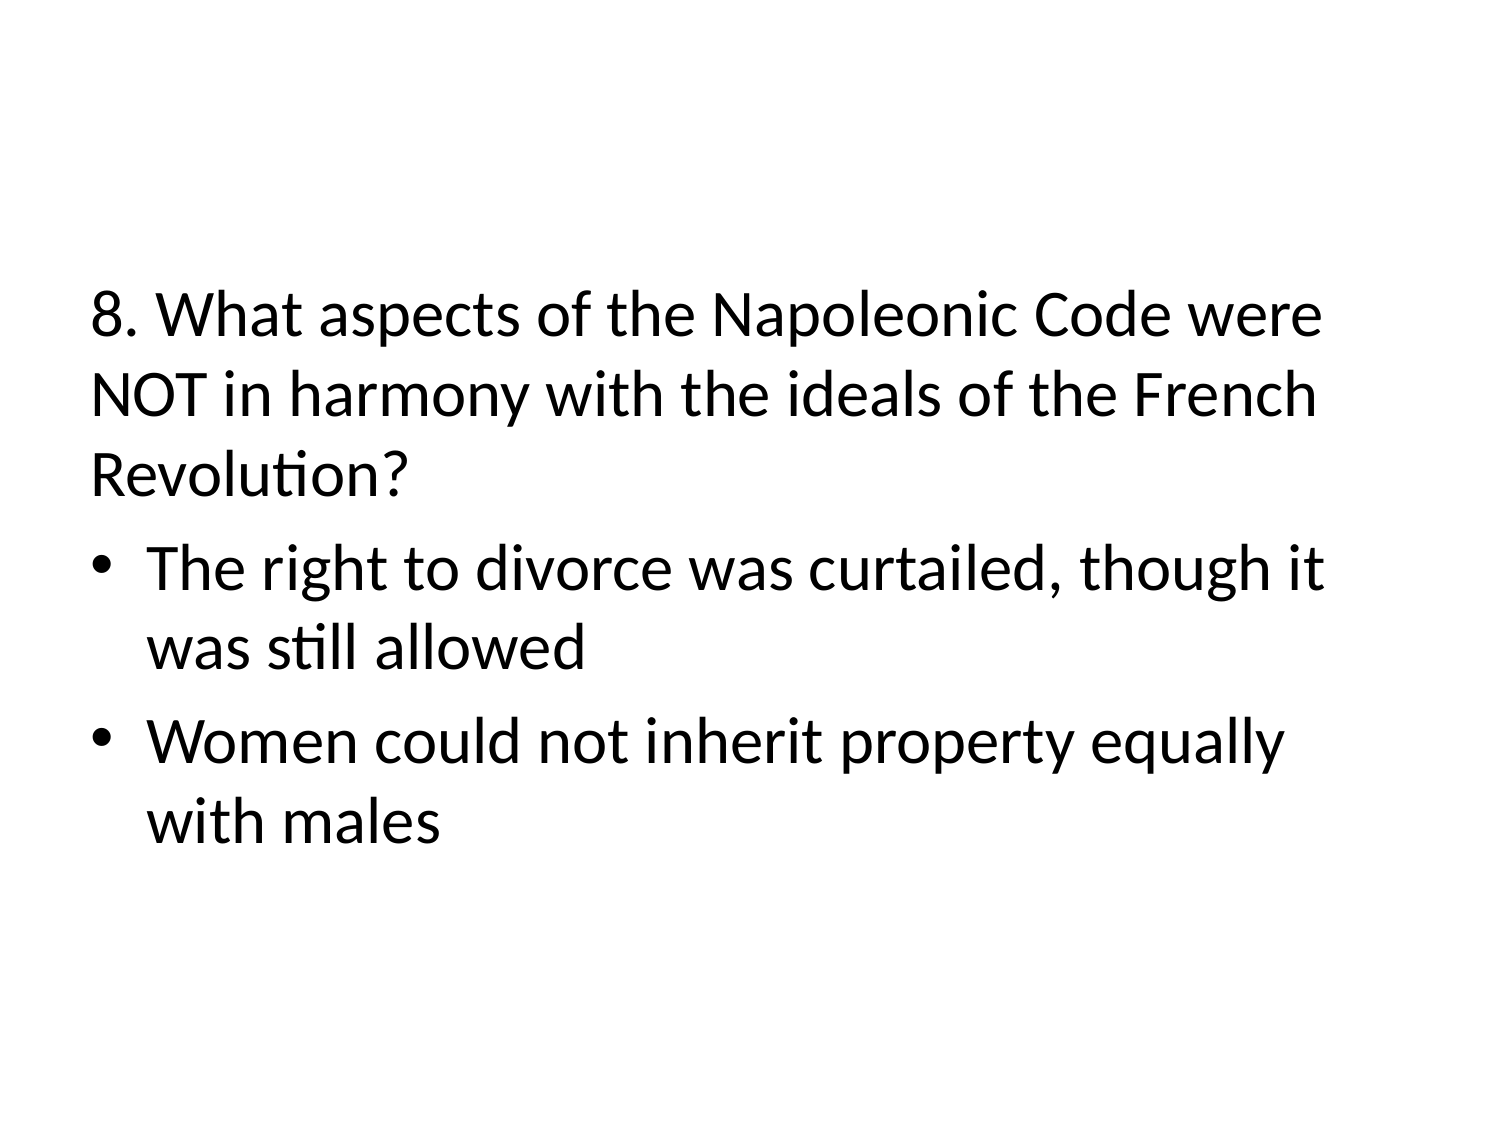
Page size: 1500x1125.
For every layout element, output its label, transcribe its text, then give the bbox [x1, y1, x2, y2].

list 8. What aspects of the Napoleonic Code were NOT in harmony with the ideals of the French Revolution? The right to divorce was curtailed, though it was still allowed Women could not inherit property equally with males [75, 262, 1425, 1005]
